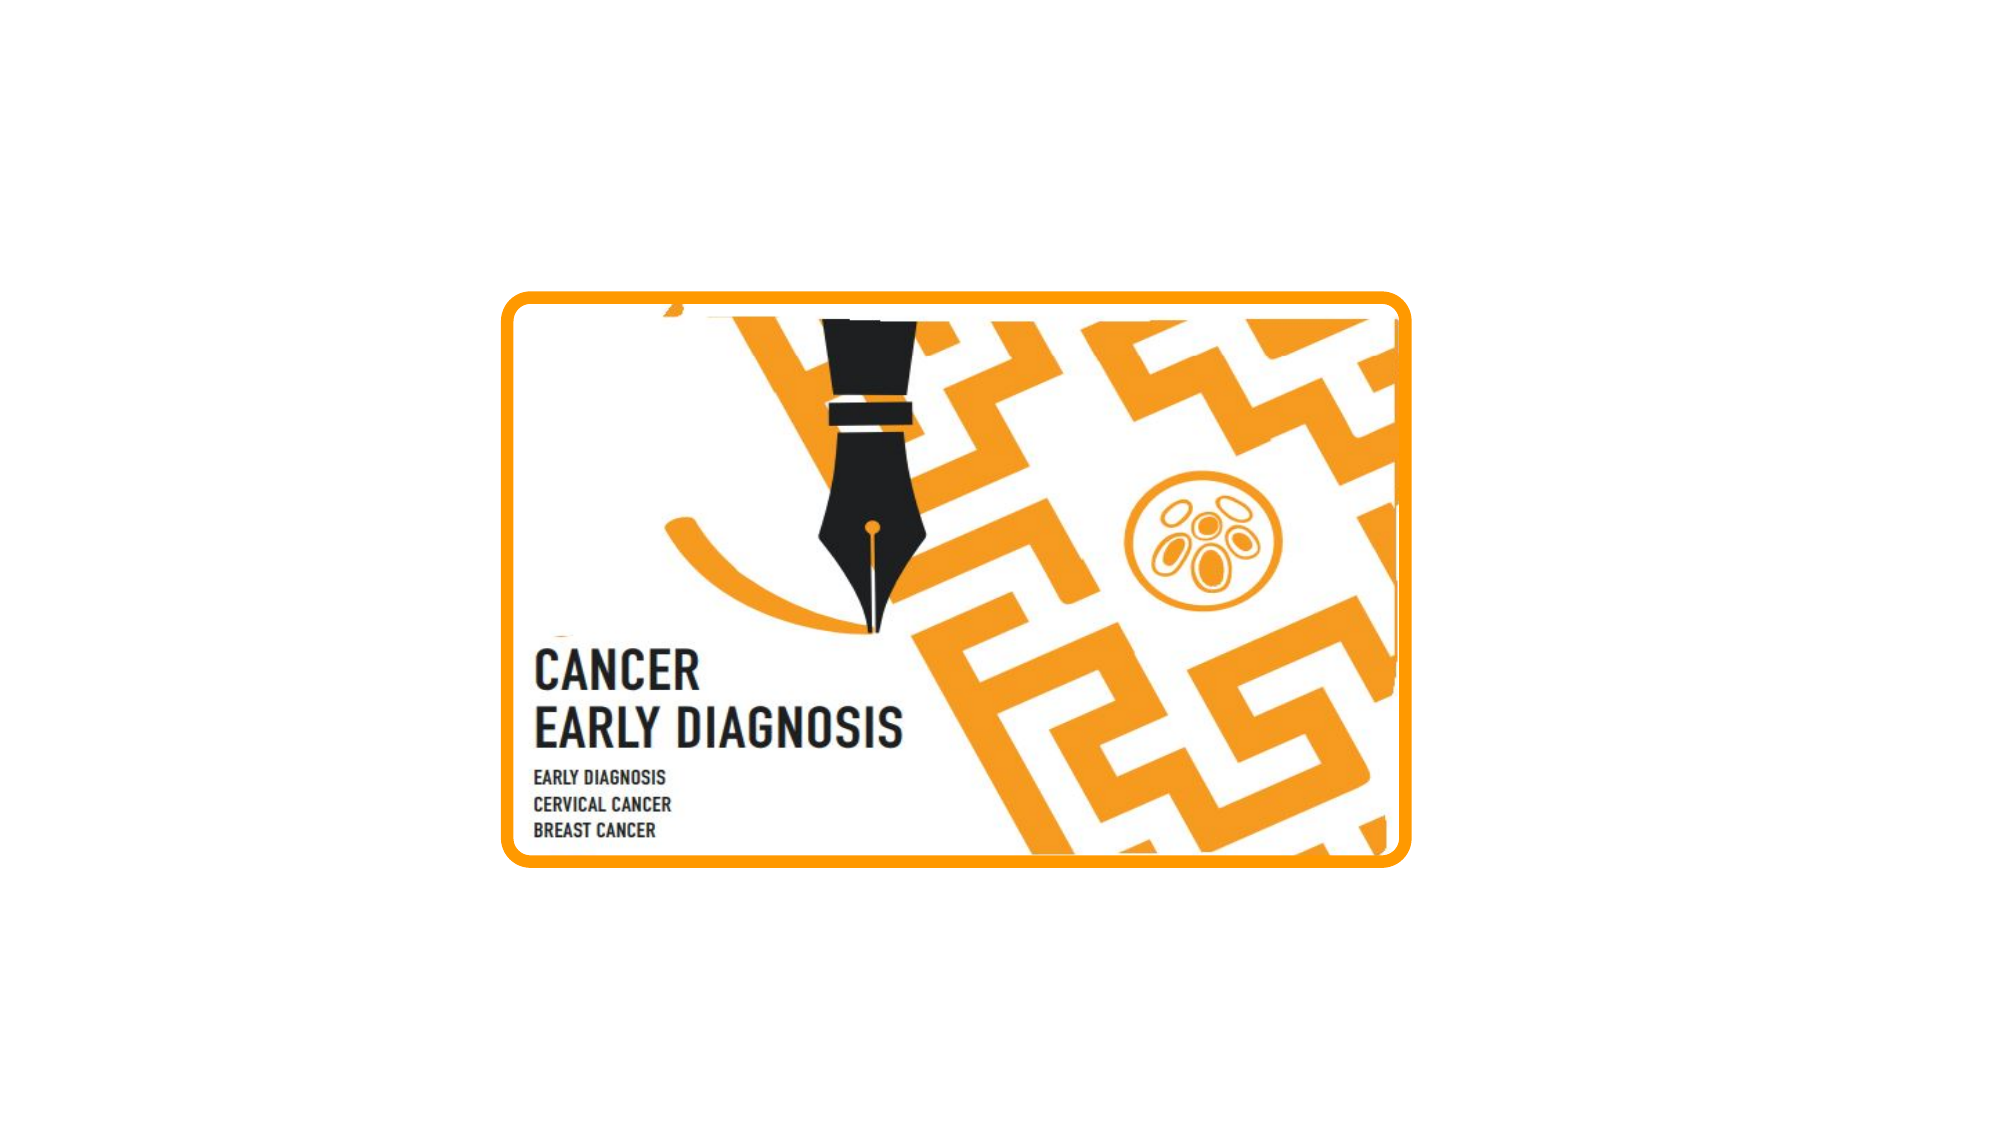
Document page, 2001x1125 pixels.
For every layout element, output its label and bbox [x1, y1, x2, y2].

list [507, 297, 1406, 862]
